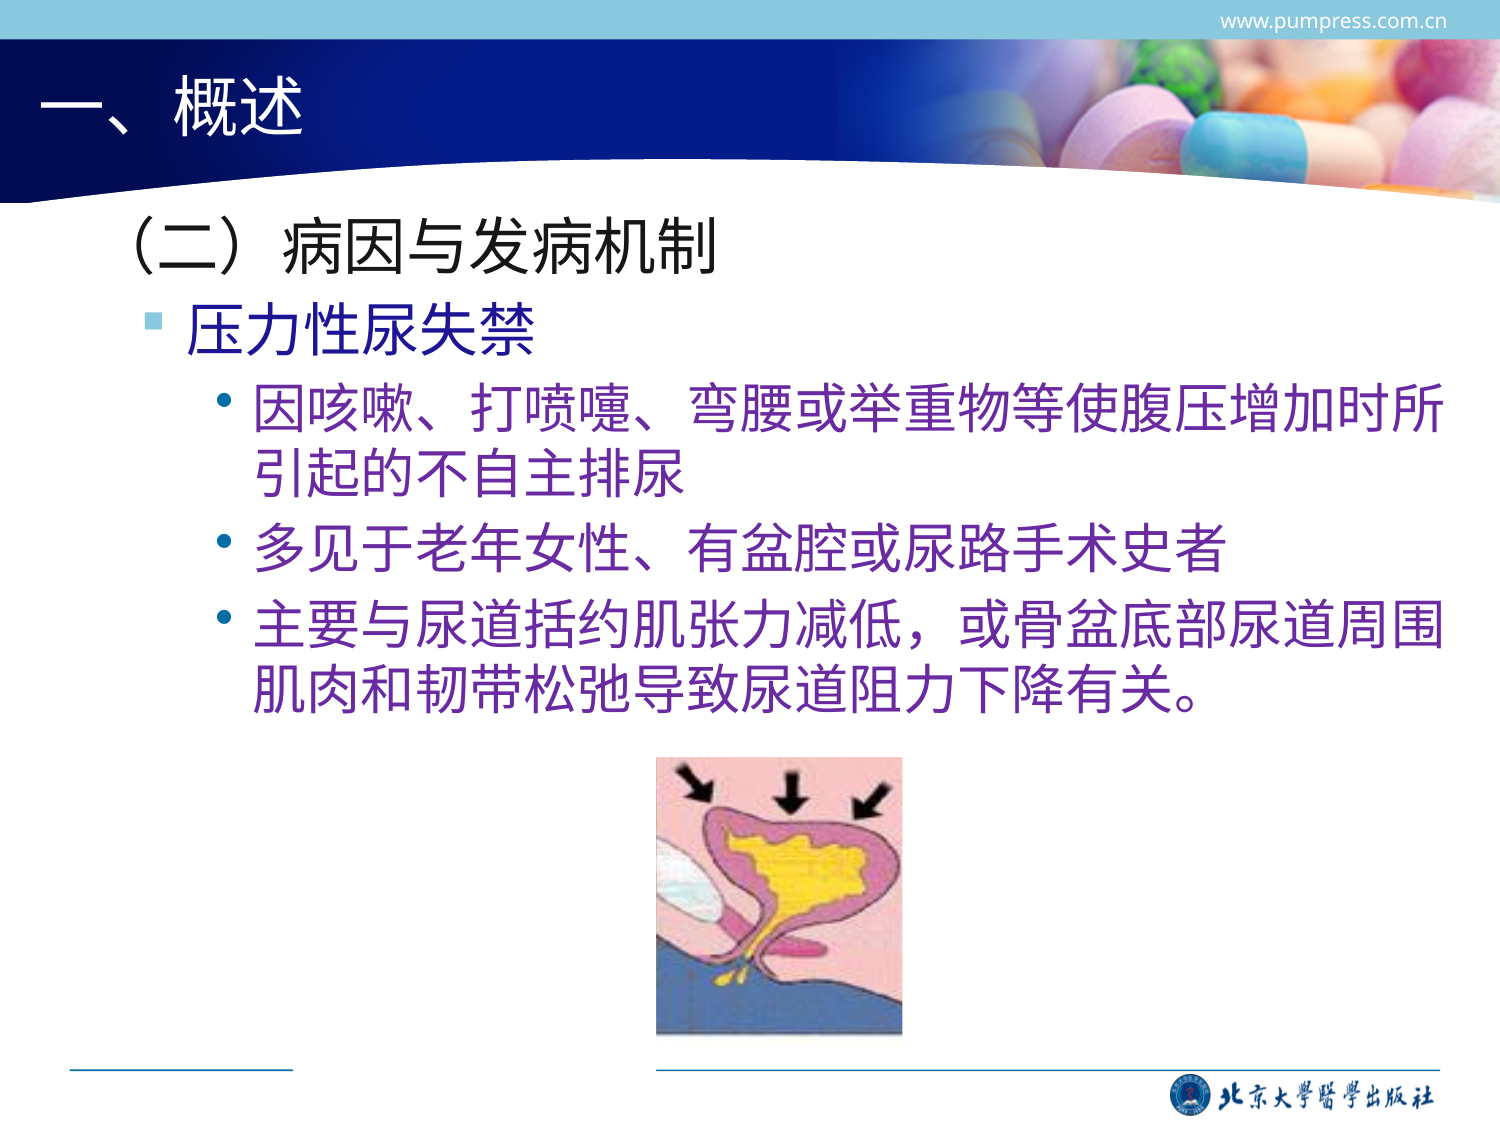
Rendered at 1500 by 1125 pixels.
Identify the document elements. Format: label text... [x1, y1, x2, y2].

title 一、概述 [23, 58, 1349, 152]
list （二）病因与发病机制 压力性尿失禁 因咳嗽、打喷嚏、弯腰或举重物等使腹压增加时所引起的不自主排尿 多见于老年女性、有盆腔或尿路手术史者 主要与尿道括约肌张力减低，或骨盆底部尿道周围肌肉和韧带松弛导致尿道阻力下降有关。 [49, 198, 1463, 1026]
slide_number www.pumpress.com.cn [1024, 0, 1463, 38]
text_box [292, 562, 1184, 1071]
picture [0, 40, 1500, 203]
picture [1170, 1074, 1436, 1118]
